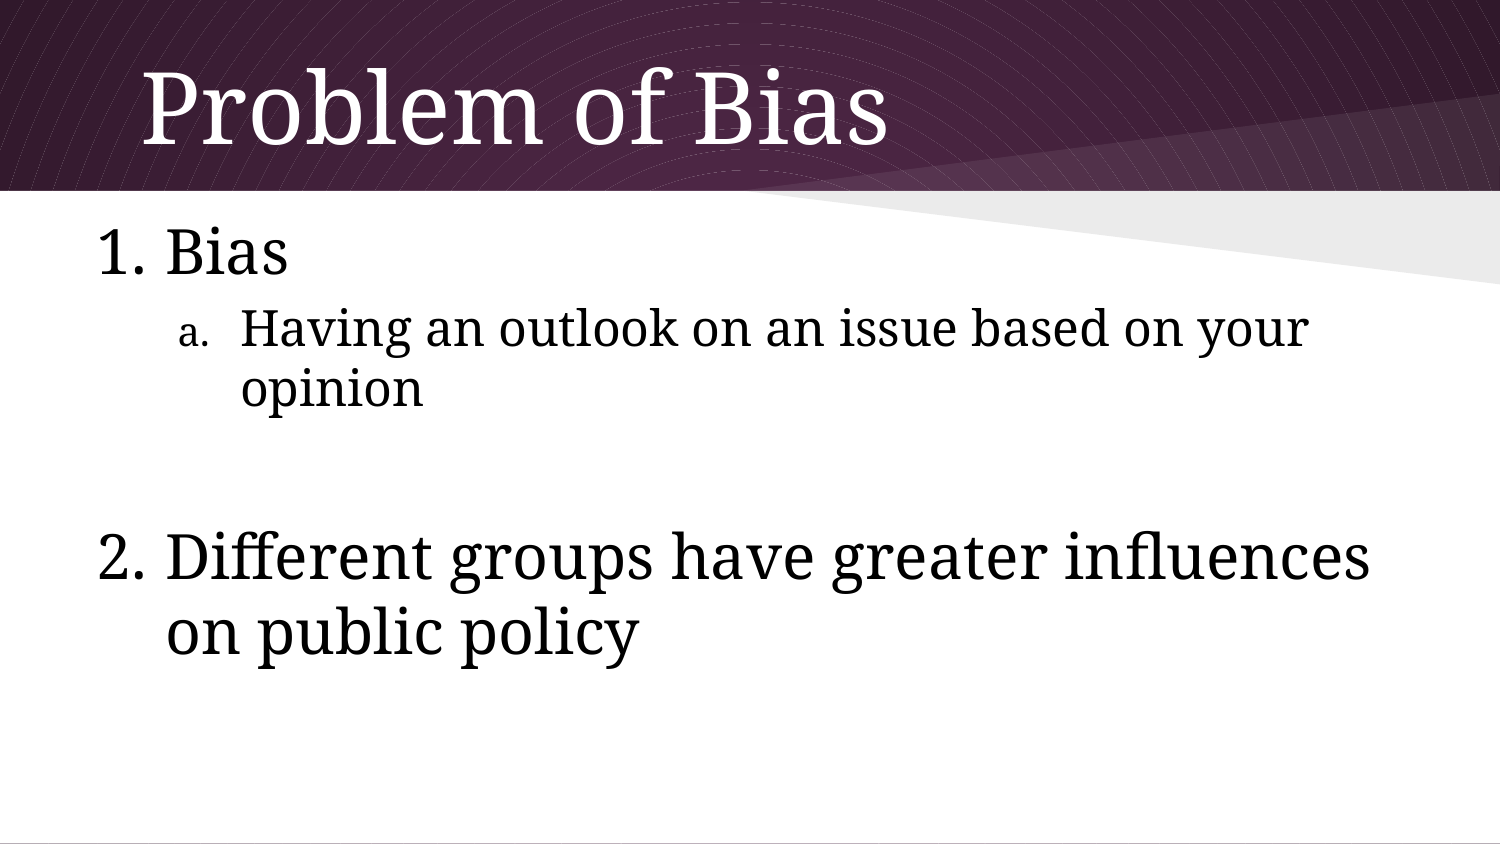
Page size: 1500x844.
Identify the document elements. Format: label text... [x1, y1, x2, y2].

list Bias Having an outlook on an issue based on your opinion Different groups have greater influences on public policy [75, 196, 1425, 808]
title Problem of Bias [75, 33, 1425, 175]
